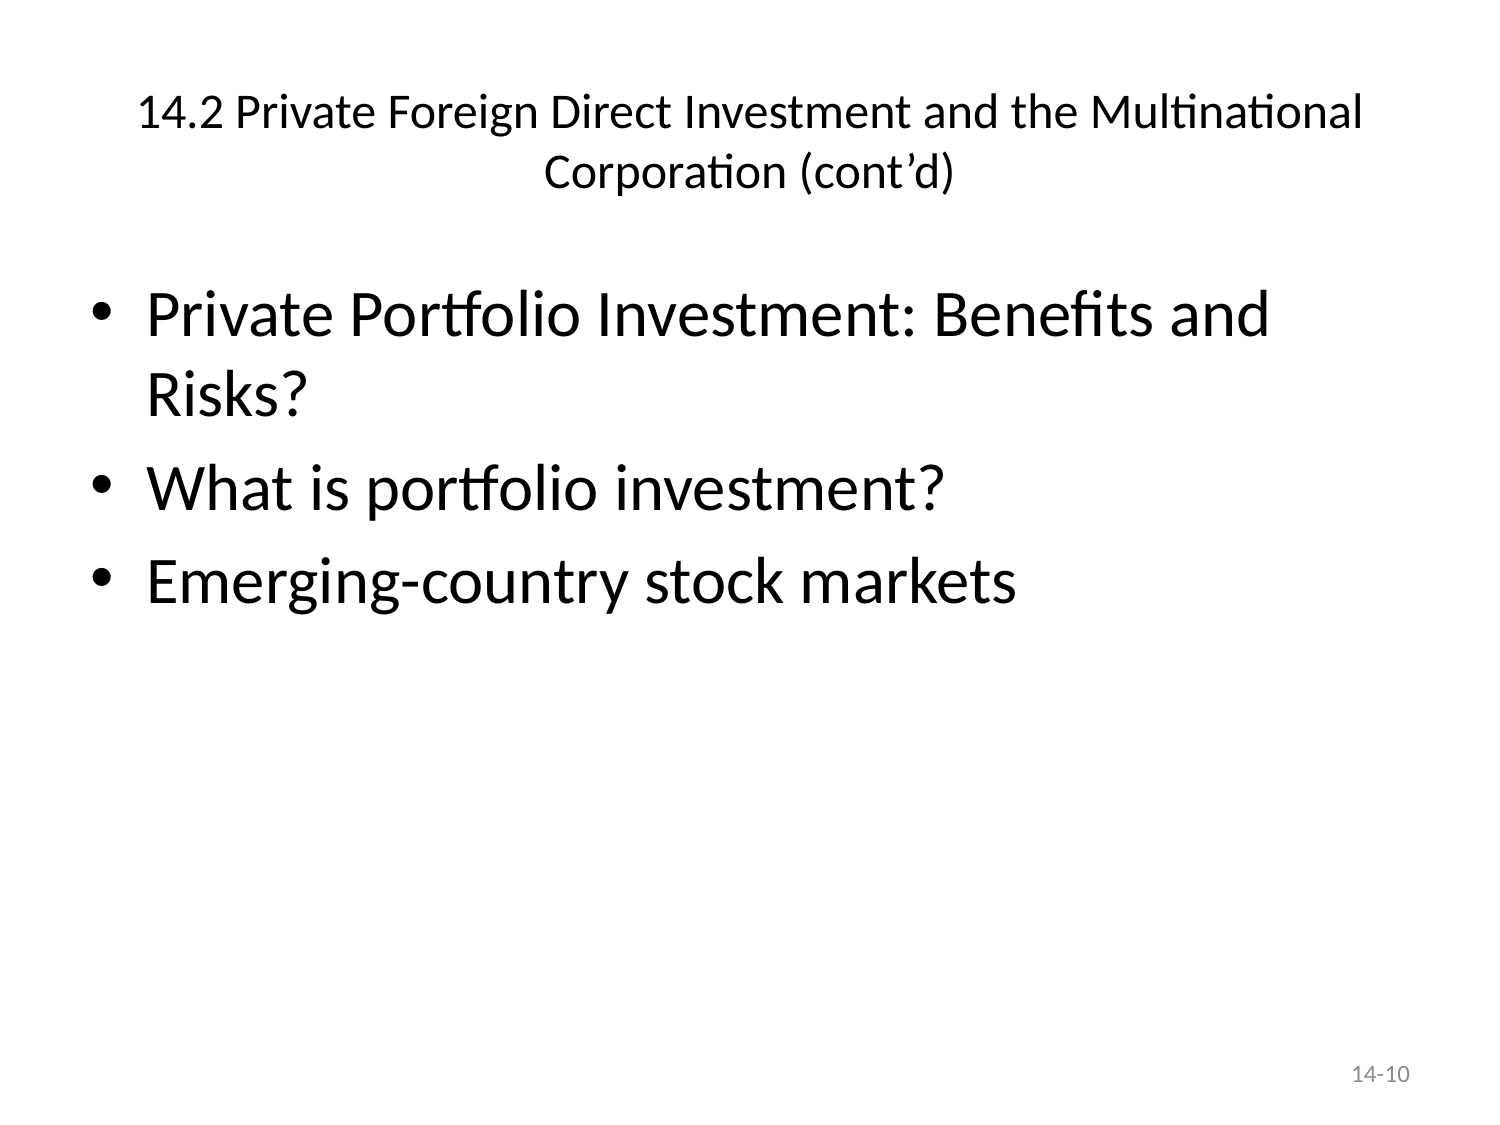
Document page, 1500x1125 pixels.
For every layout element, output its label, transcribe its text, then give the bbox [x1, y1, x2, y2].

title 14.2 Private Foreign Direct Investment and the Multinational Corporation (cont’d) [75, 45, 1425, 233]
list Private Portfolio Investment: Benefits and Risks? What is portfolio investment? Emerging-country stock markets [75, 262, 1425, 1005]
slide_number 14-10 [1074, 1042, 1425, 1103]
